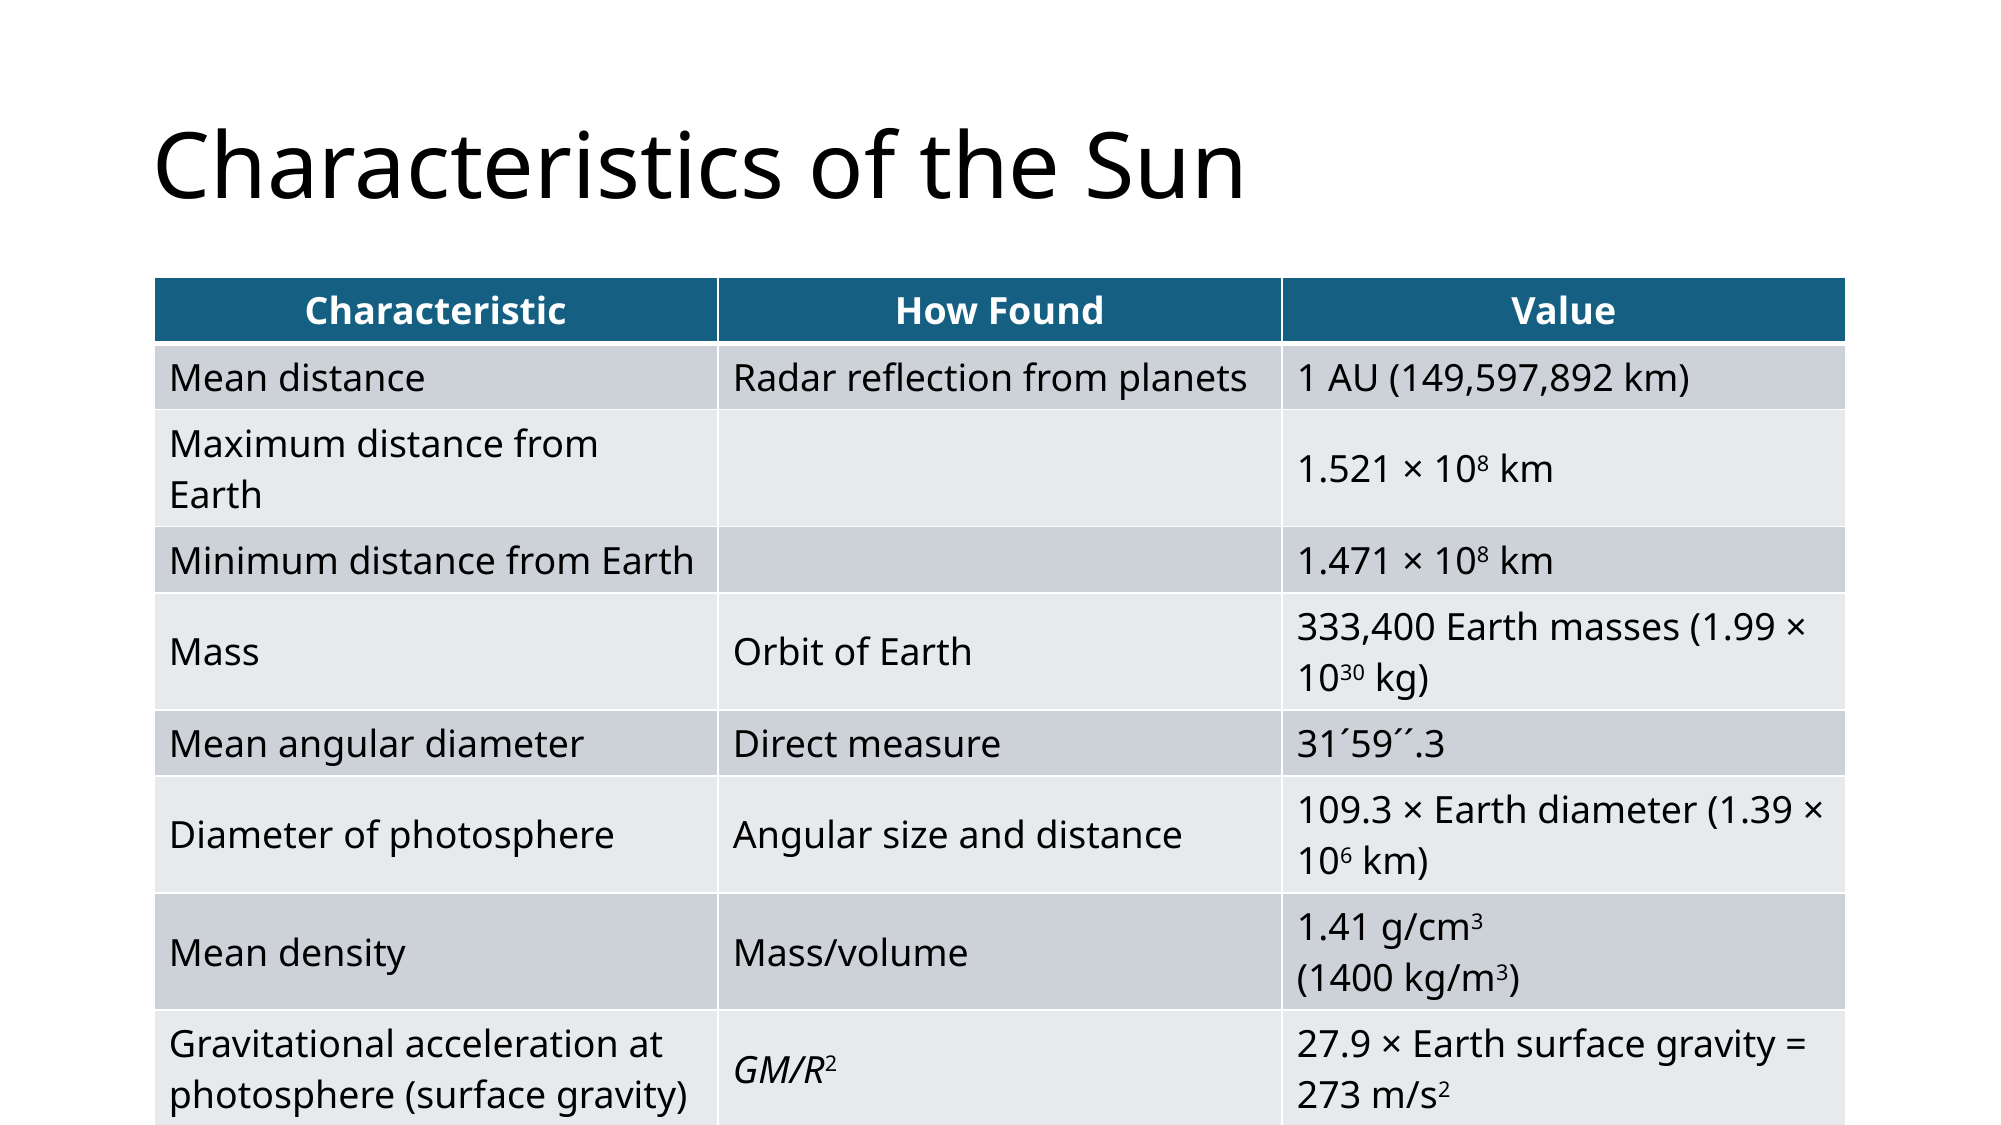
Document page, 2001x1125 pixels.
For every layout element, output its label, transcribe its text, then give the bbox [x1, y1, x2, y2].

table_cell Orbit of Earth [719, 594, 1281, 709]
table_cell 31´59´´.3 [1283, 711, 1845, 775]
table_cell Mass [155, 594, 717, 709]
table_cell Mean angular diameter [155, 711, 717, 775]
table_cell 1.471 × 108 km [1283, 527, 1845, 592]
table_cell 109.3 × Earth diameter (1.39 × 106 km) [1283, 777, 1845, 892]
table_cell Maximum distance from Earth [155, 410, 717, 526]
table_cell Direct measure [719, 711, 1281, 775]
table_cell GM/R2 [719, 1011, 1281, 1125]
title Characteristics of the Sun [137, 59, 1863, 278]
table_cell Mean density [155, 894, 717, 1009]
table_cell [719, 527, 1281, 592]
table_cell Gravitational acceleration at photosphere (surface gravity) [155, 1011, 717, 1125]
table_cell Mass/volume [719, 894, 1281, 1009]
table_header Value [1283, 278, 1845, 341]
table_header Characteristic [155, 278, 717, 341]
table_cell Minimum distance from Earth [155, 527, 717, 592]
table_cell 27.9 × Earth surface gravity = 273 m/s2 [1283, 1011, 1845, 1125]
table_cell 333,400 Earth masses (1.99 × 1030 kg) [1283, 594, 1845, 709]
table_cell Mean distance [155, 346, 717, 409]
table_cell Radar reflection from planets [719, 346, 1281, 409]
table_cell [719, 410, 1281, 526]
table_cell 1.41 g/cm3 (1400 kg/m3) [1283, 894, 1845, 1009]
table_cell Angular size and distance [719, 777, 1281, 892]
table_cell 1.521 × 108 km [1283, 410, 1845, 526]
table_cell Diameter of photosphere [155, 777, 717, 892]
table_header How Found [719, 278, 1281, 341]
table_cell 1 AU (149,597,892 km) [1283, 346, 1845, 409]
